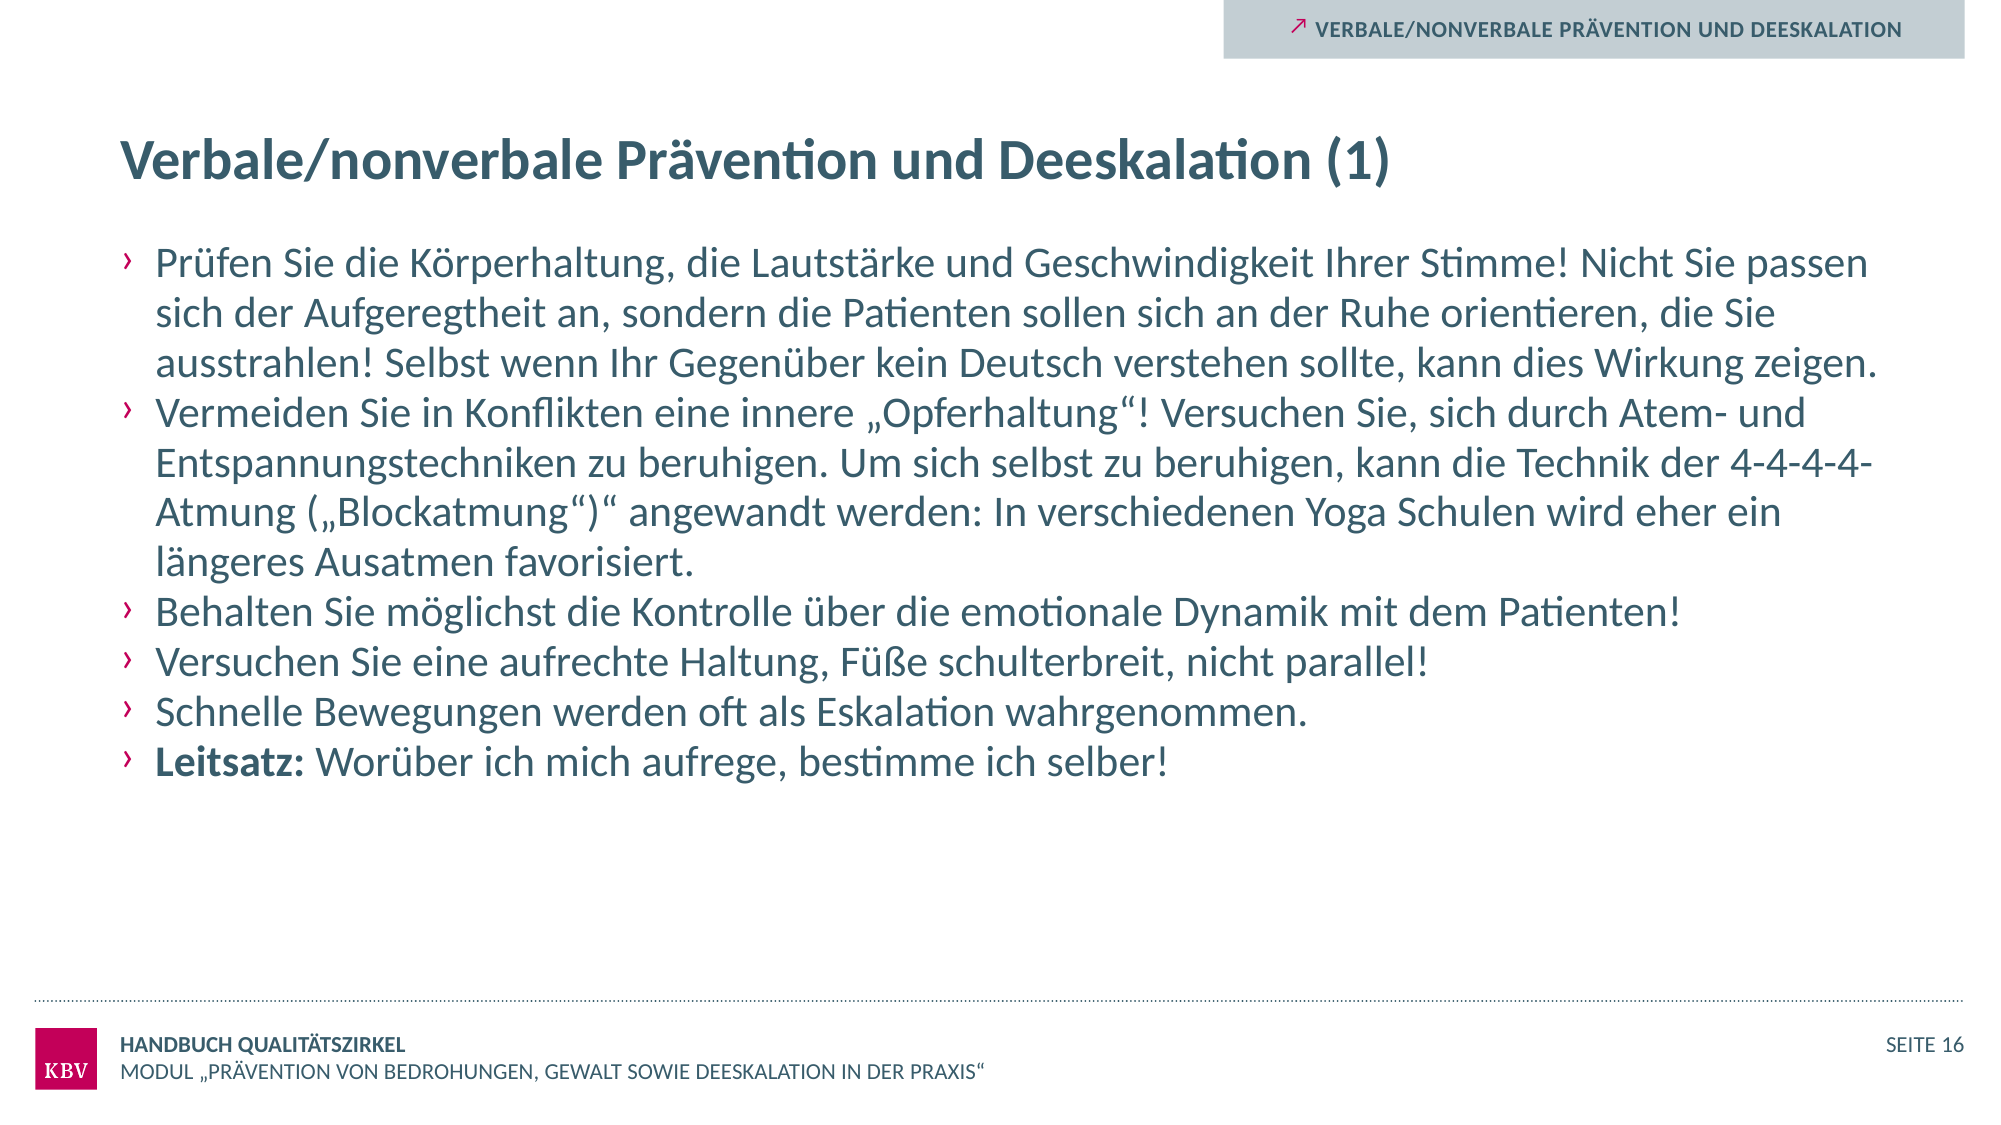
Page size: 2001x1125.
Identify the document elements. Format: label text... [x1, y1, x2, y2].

list Prüfen Sie die Körperhaltung, die Lautstärke und Geschwindigkeit Ihrer Stimme! Nicht Sie passen sich der Aufgeregtheit an, sondern die Patienten sollen sich an der Ruhe orientieren, die Sie ausstrahlen! Selbst wenn Ihr Gegenüber kein Deutsch verstehen sollte, kann dies Wirkung zeigen. Vermeiden Sie in Konflikten eine innere „Opferhaltung“! Versuchen Sie, sich durch Atem- und Entspannungstechniken zu beruhigen. Um sich selbst zu beruhigen, kann die Technik der 4-4-4-4-Atmung („Blockatmung“)“ angewandt werden: In verschiedenen Yoga Schulen wird eher ein längeres Ausatmen favorisiert. Behalten Sie möglichst die Kontrolle über die emotionale Dynamik mit dem Patienten! Versuchen Sie eine aufrechte Haltung, Füße schulterbreit, nicht parallel! Schnelle Bewegungen werden oft als Eskalation wahrgenommen. Leitsatz: Worüber ich mich aufrege, bestimme ich selber! [120, 237, 1880, 945]
list Verbale/nonverbale Prävention und Deeskalation [1223, 0, 1965, 59]
slide_number Modul „Prävention von Bedrohungen, Gewalt sowie Deeskalation in der Praxis“ [120, 1057, 1668, 1084]
footer Handbuch Qualitätszirkel [120, 1030, 1668, 1057]
slide_number Seite 16 [1787, 1030, 1965, 1057]
title Verbale/nonverbale Prävention und Deeskalation (1) [120, 129, 1880, 201]
